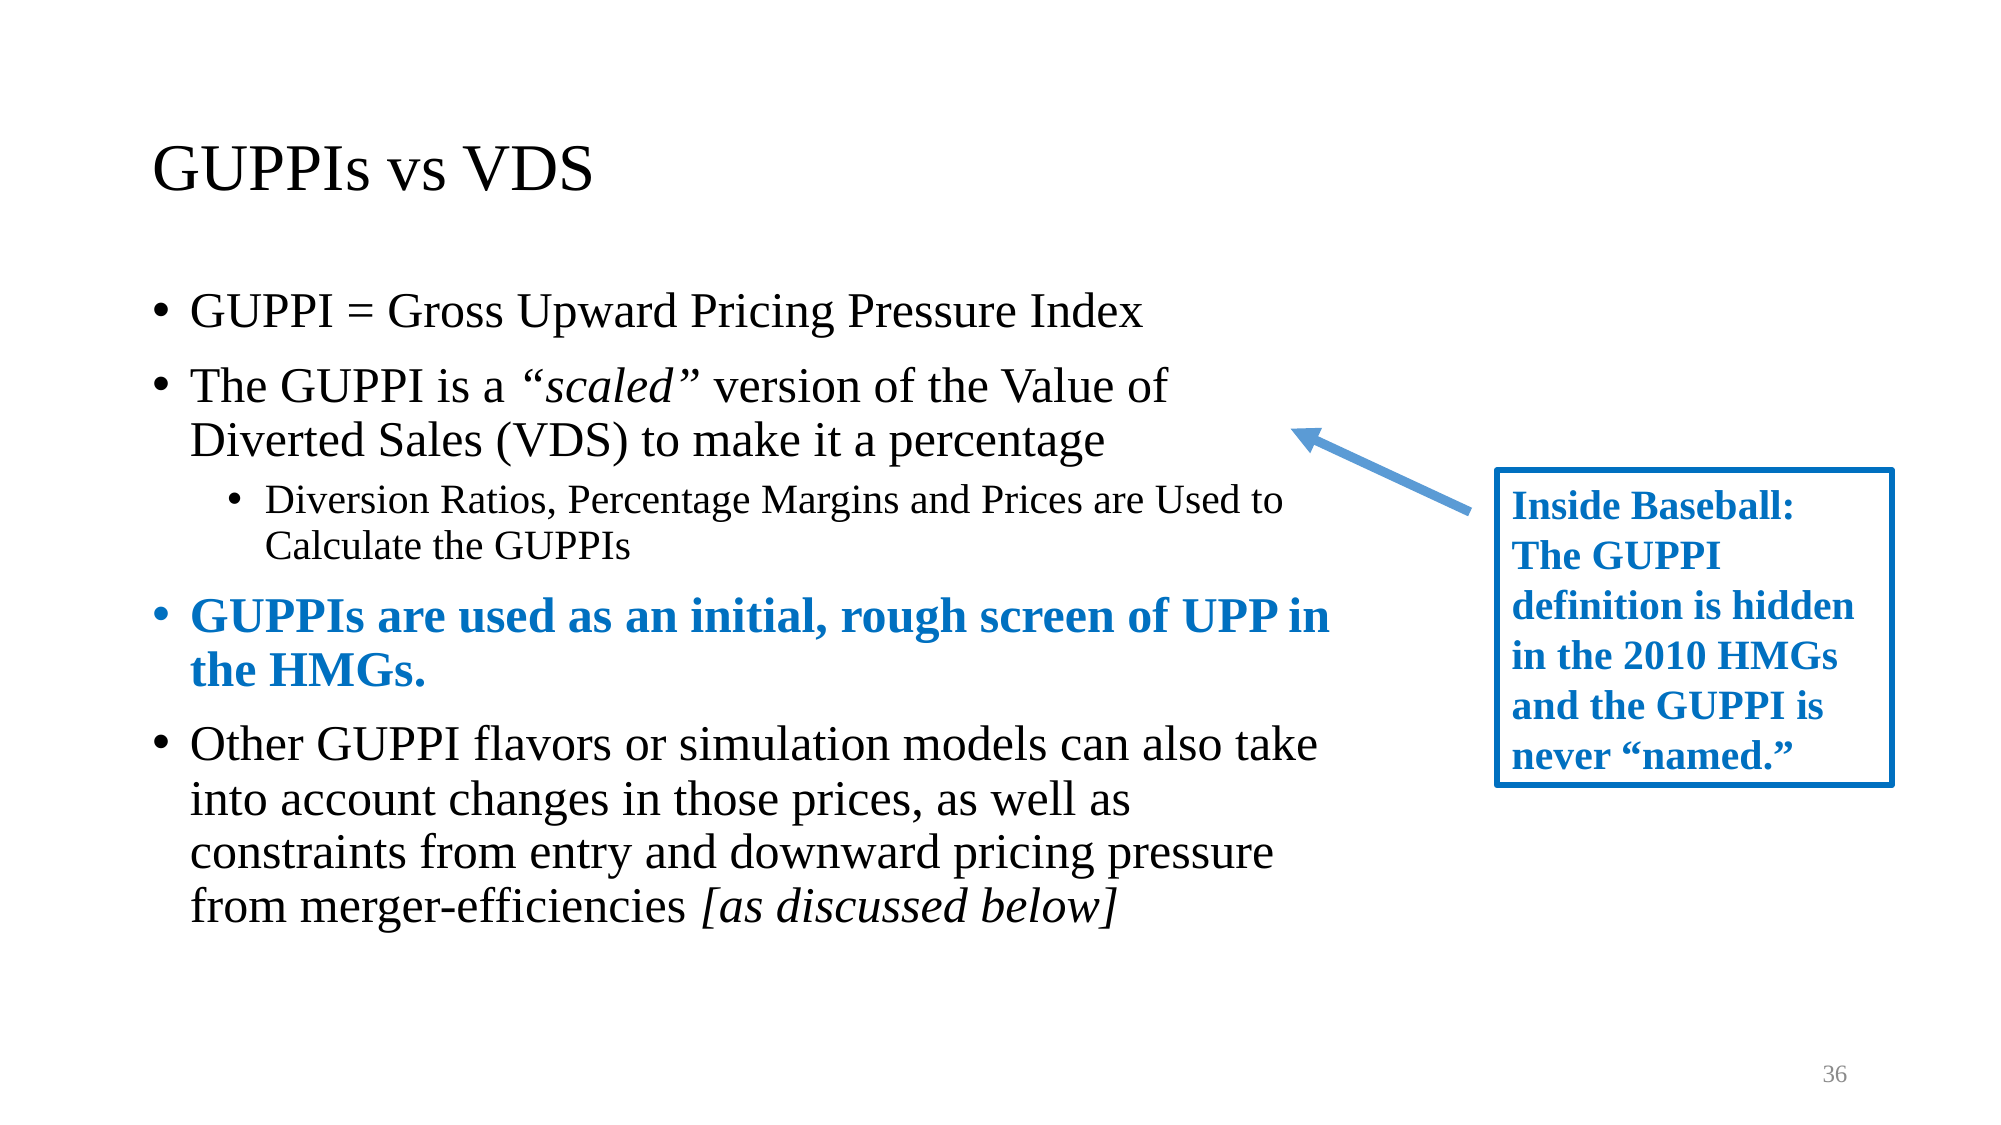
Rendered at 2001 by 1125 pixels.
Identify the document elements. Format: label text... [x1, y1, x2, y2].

slide_number 36 [1412, 1042, 1863, 1103]
text_box Inside Baseball: The GUPPI definition is hidden in the 2010 HMGs and the GUPPI is never “named.” [1496, 470, 1892, 786]
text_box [1290, 428, 1471, 513]
list GUPPI = Gross Upward Pricing Pressure Index The GUPPI is a “scaled” version of the Value of Diverted Sales (VDS) to make it a percentage Diversion Ratios, Percentage Margins and Prices are Used to Calculate the GUPPIs GUPPIs are used as an initial, rough screen of UPP in the HMGs. Other GUPPI flavors or simulation models can also take into account changes in those prices, as well as constraints from entry and downward pricing pressure from merger-efficiencies [as discussed below] [137, 277, 1361, 992]
title GUPPIs vs VDS [137, 59, 1863, 278]
